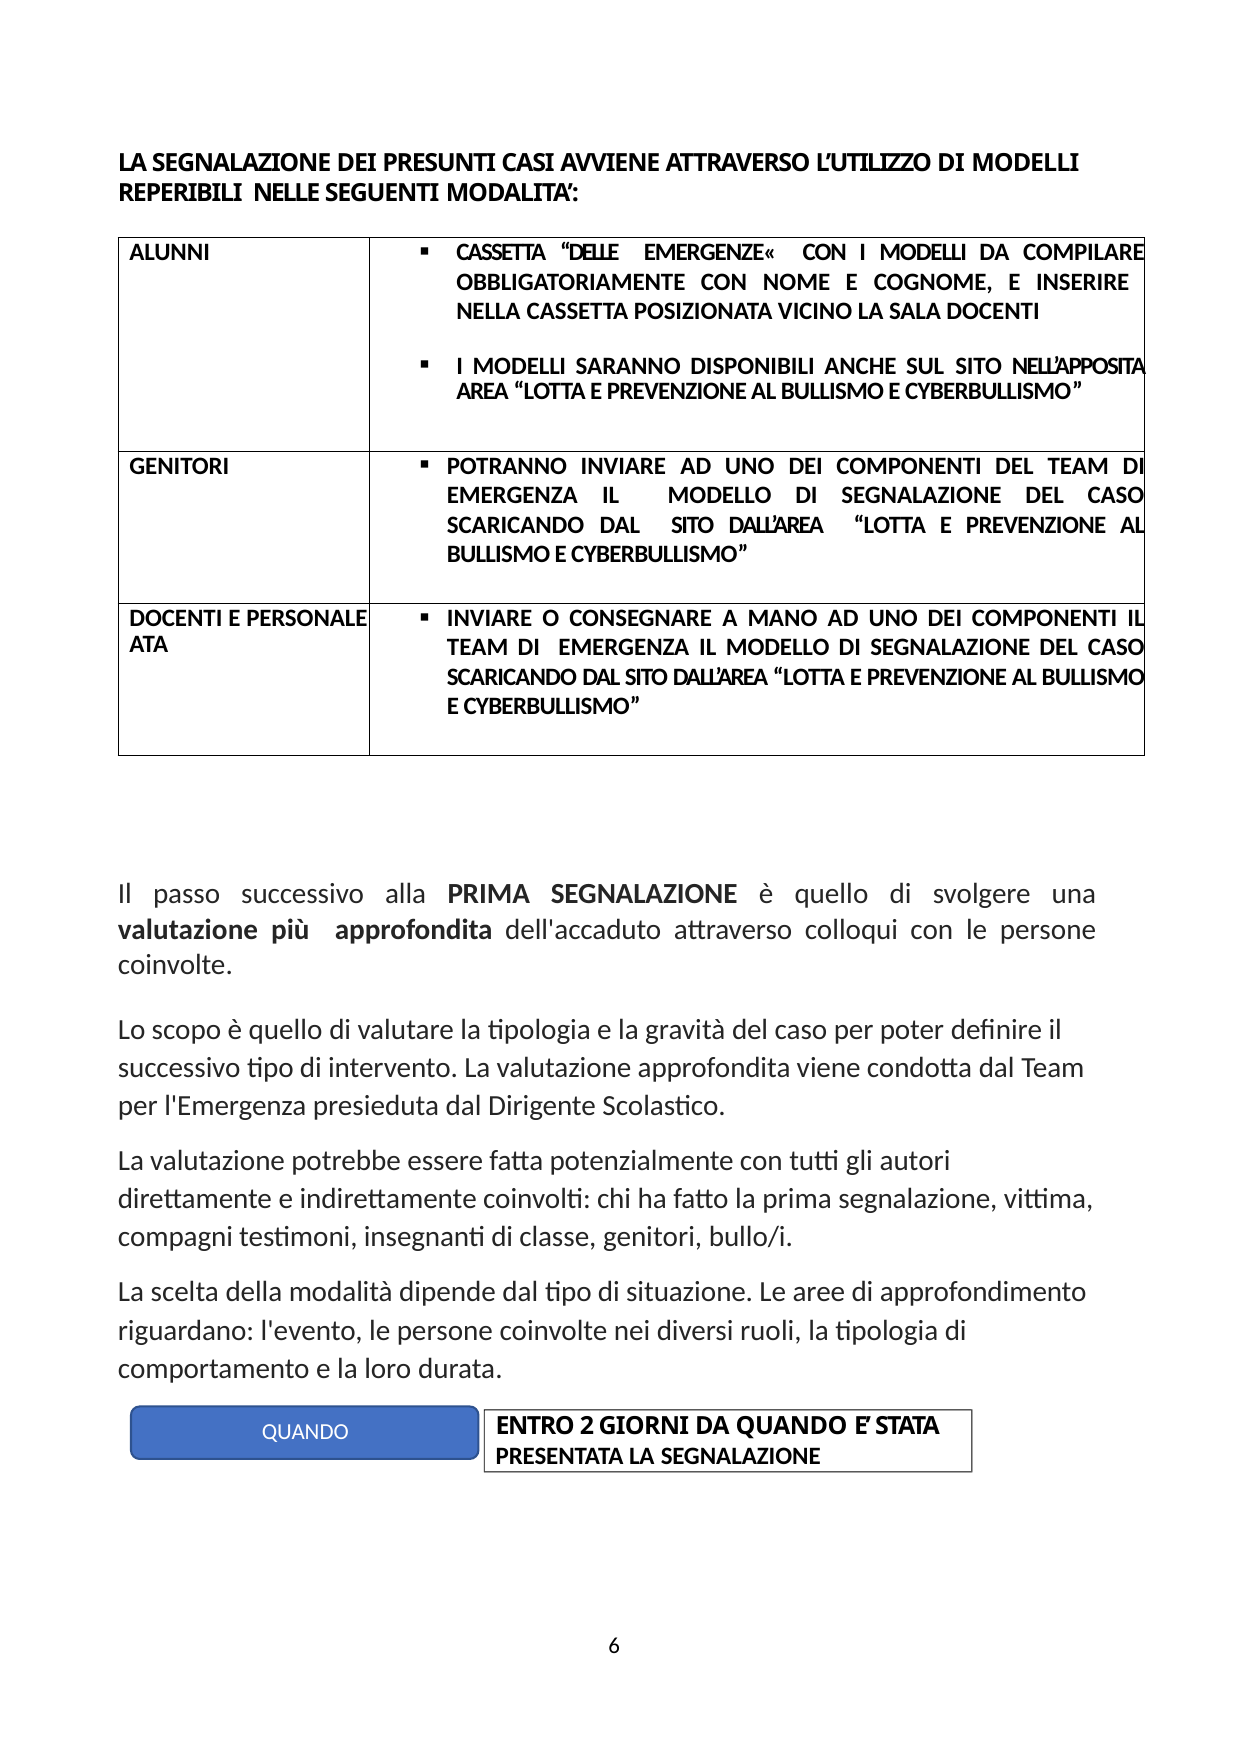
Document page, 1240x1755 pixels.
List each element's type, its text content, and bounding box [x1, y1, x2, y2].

table_cell POTRANNO INVIARE AD UNO DEI COMPONENTI DEL TEAM DI EMERGENZA IL MODELLO DI SEGNALAZIONE DEL CASO SCARICANDO DAL SITO DALL’AREA “LOTTA E PREVENZIONE AL BULLISMO E CYBERBULLISMO” [370, 452, 1144, 603]
table_cell DOCENTI E PERSONALE ATA [119, 604, 369, 755]
table_header ALUNNI [119, 238, 369, 451]
text_box LA SEGNALAZIONE DEI PRESUNTI CASI AVVIENE ATTRAVERSO L’UTILIZZO DI MODELLI REPERIBILI NELLE SEGUENTI MODALITA’: [115, 144, 1117, 207]
table_cell INVIARE O CONSEGNARE A MANO AD UNO DEI COMPONENTI IL TEAM DI EMERGENZA IL MODELLO DI SEGNALAZIONE DEL CASO SCARICANDO DAL SITO DALL’AREA “LOTTA E PREVENZIONE AL BULLISMO E CYBERBULLISMO” [370, 604, 1144, 755]
table_header CASSETTA “DELLE EMERGENZE« CON I MODELLI DA COMPILARE OBBLIGATORIAMENTE CON NOME E COGNOME, E INSERIRE NELLA CASSETTA POSIZIONATA VICINO LA SALA DOCENTI I MODELLI SARANNO DISPONIBILI ANCHE SUL SITO NELL’APPOSITA AREA “LOTTA E PREVENZIONE AL BULLISMO E CYBERBULLISMO” [370, 238, 1144, 451]
table_cell GENITORI [119, 452, 369, 603]
text_box Il passo successivo alla PRIMA SEGNALAZIONE è quello di svolgere una valutazione più approfondita dell'accaduto attraverso colloqui con le persone coinvolte. Lo scopo è quello di valutare la tipologia e la gravità del caso per poter definire il successivo tipo di intervento. La valutazione approfondita viene condotta dal Team per l'Emergenza presieduta dal Dirigente Scolastico. La valutazione potrebbe essere fatta potenzialmente con tutti gli autori direttamente e indirettamente coinvolti: chi ha fatto la prima segnalazione, vittima, compagni testimoni, insegnanti di classe, genitori, bullo/i. La scelta della modalità dipende dal tipo di situazione. Le aree di approfondimento riguardano: l'evento, le persone coinvolte nei diversi ruoli, la tipologia di comportamento e la loro durata. [115, 872, 1111, 1384]
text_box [129, 1405, 973, 1473]
slide_number 6 [602, 1634, 639, 1755]
